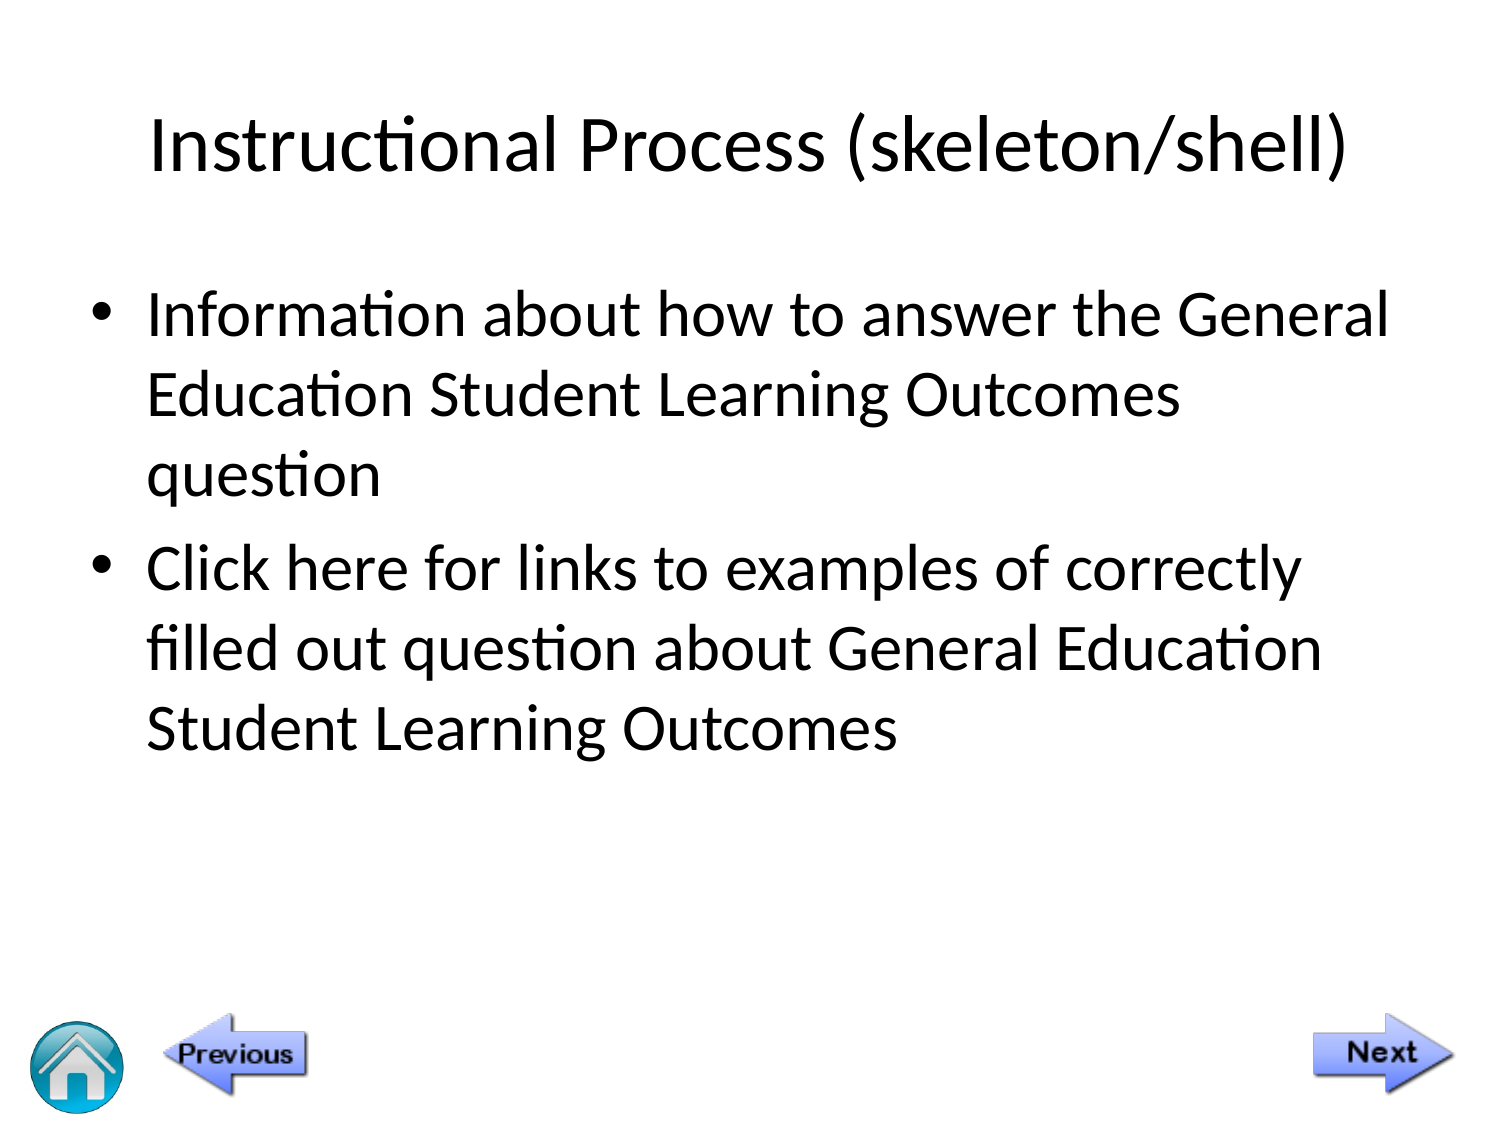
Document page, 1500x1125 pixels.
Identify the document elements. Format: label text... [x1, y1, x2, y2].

picture [1312, 1012, 1460, 1100]
list Information about how to answer the General Education Student Learning Outcomes question Click here for links to examples of correctly filled out question about General Education Student Learning Outcomes [75, 262, 1425, 1005]
title Instructional Process (skeleton/shell) [75, 45, 1425, 233]
picture [24, 1014, 129, 1118]
picture [162, 1012, 313, 1102]
